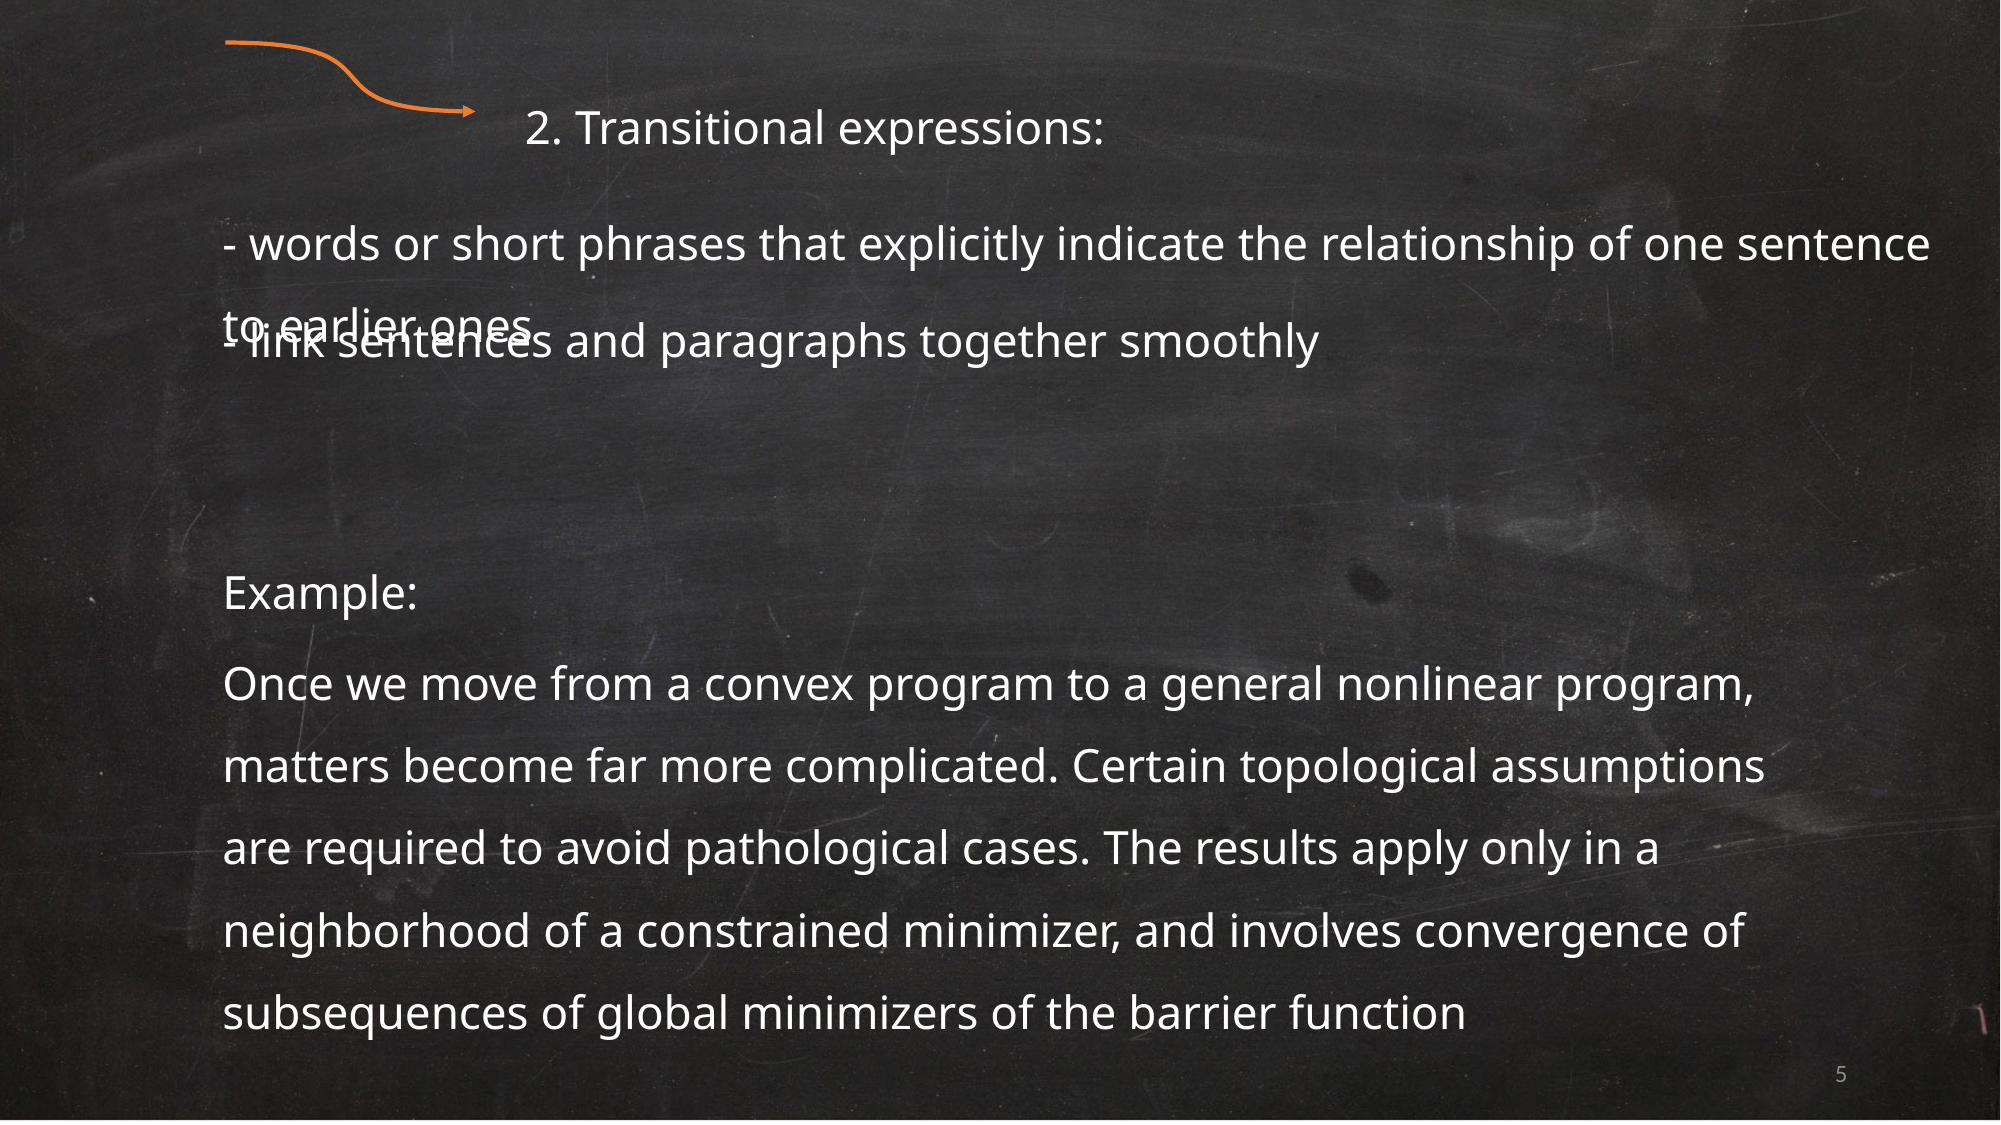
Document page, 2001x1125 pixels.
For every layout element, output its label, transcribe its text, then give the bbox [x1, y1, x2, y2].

text_box 2. Transitional expressions: [510, 63, 1164, 161]
text_box Example: [207, 528, 536, 626]
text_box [225, 42, 476, 112]
picture [0, 0, 2001, 1125]
text_box - words or short phrases that explicitly indicate the relationship of one sentence to earlier ones [207, 179, 2000, 360]
slide_number 5 [1412, 1042, 1863, 1103]
text_box - link sentences and paragraphs together smoothly [207, 277, 1345, 375]
text_box Once we move from a convex program to a general nonlinear program, matters become far more complicated. Certain topological assumptions are required to avoid pathological cases. The results apply only in a neighborhood of a constrained minimizer, and involves convergence of subsequences of global minimizers of the barrier function [207, 619, 1850, 1047]
